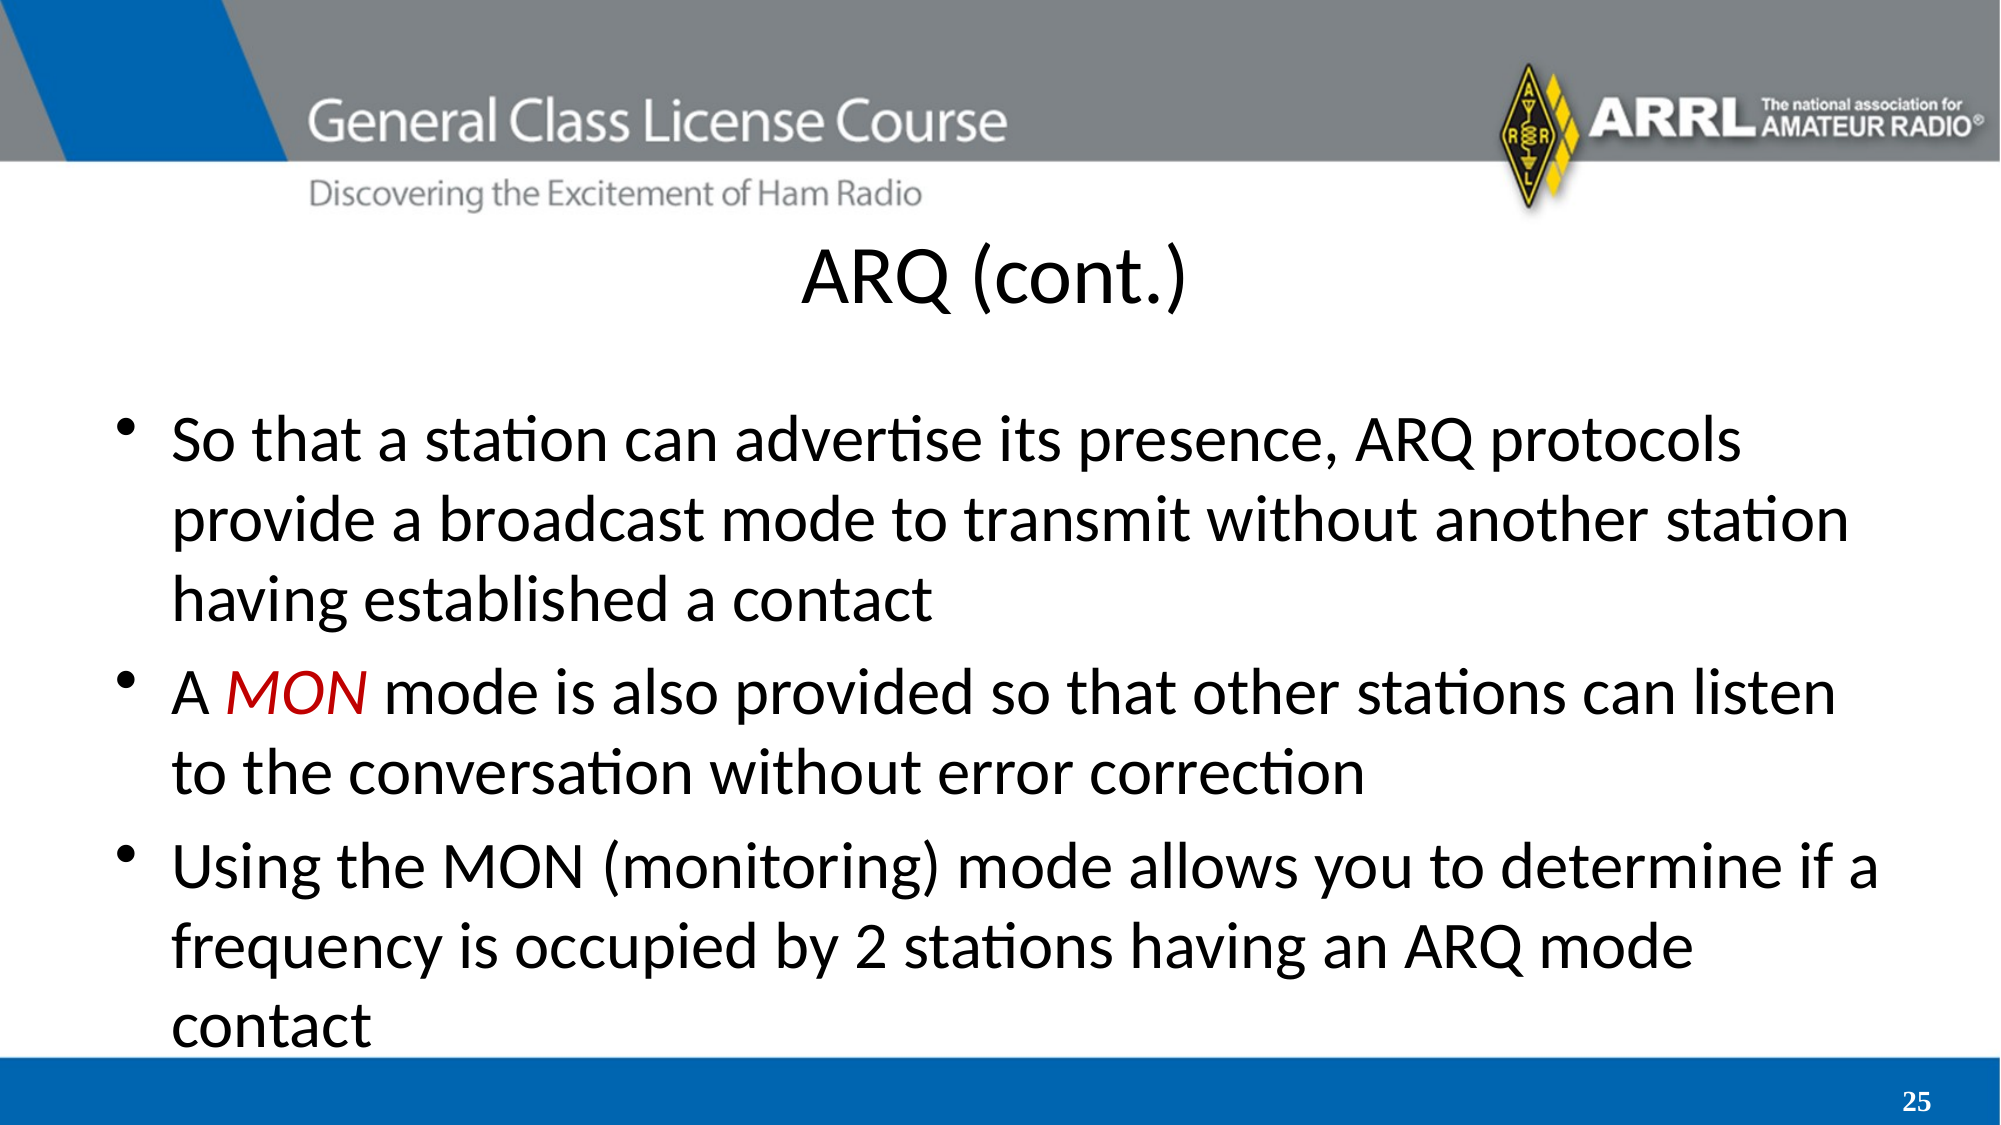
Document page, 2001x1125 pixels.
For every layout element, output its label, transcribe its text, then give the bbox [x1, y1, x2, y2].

title ARQ (cont.) [96, 212, 1897, 356]
picture [0, 0, 2001, 1125]
list So that a station can advertise its presence, ARQ protocols provide a broadcast mode to transmit without another station having established a contact A MON mode is also provided so that other stations can listen to the conversation without error correction Using the MON (monitoring) mode allows you to determine if a frequency is occupied by 2 stations having an ARQ mode contact [99, 387, 1900, 1075]
